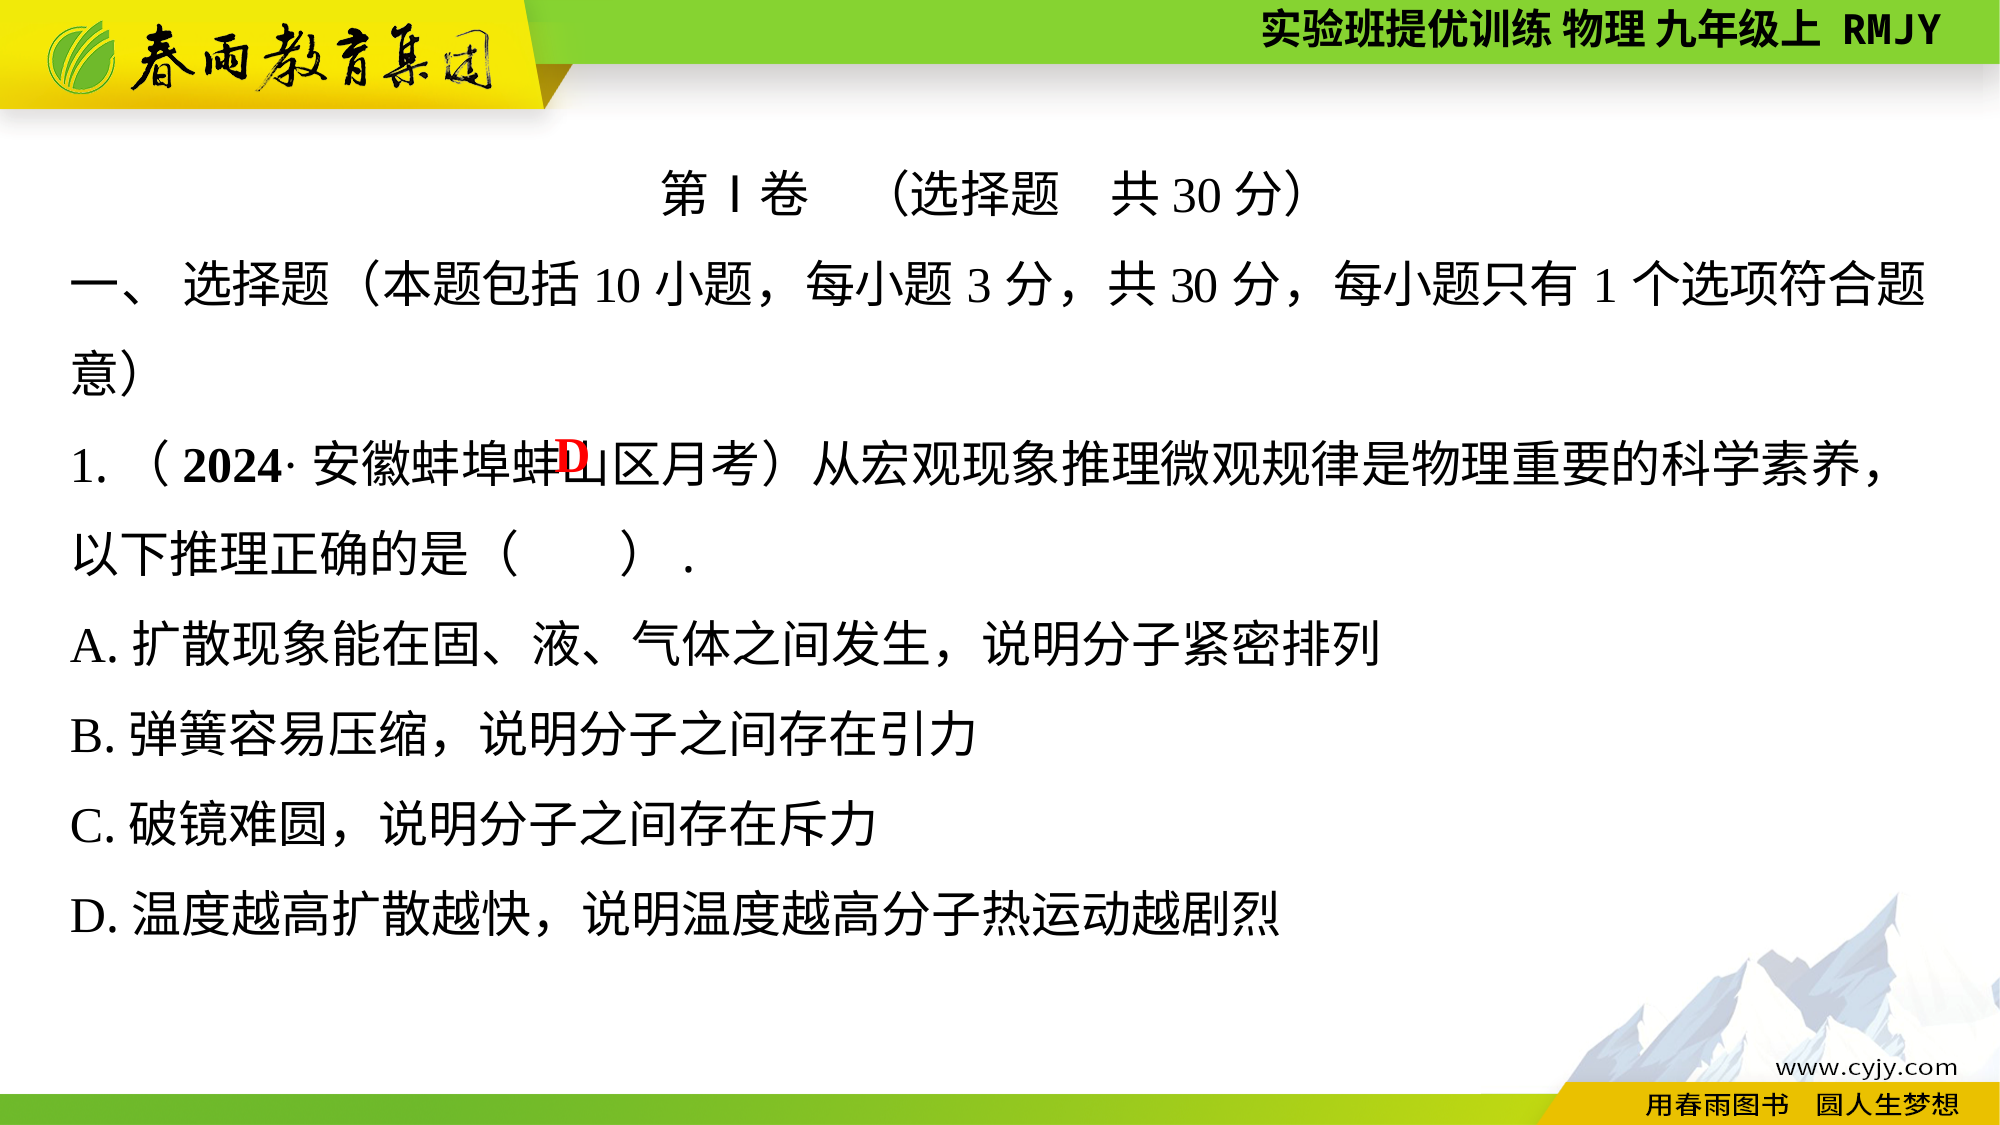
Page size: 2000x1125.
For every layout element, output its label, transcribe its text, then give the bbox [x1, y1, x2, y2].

list 第Ⅰ卷 （选择题 共30分） 一、 选择题（本题包括10小题，每小题3分，共30分，每小题只有1个选项符合题意） 1.（2024·安徽蚌埠蚌山区月考）从宏观现象推理微观规律是物理重要的科学素养，以下推理正确的是（ ）. A.扩散现象能在固、液、气体之间发生，说明分子紧密排列 B.弹簧容易压缩，说明分子之间存在引力 C.破镜难圆，说明分子之间存在斥力 D.温度越高扩散越快，说明温度越高分子热运动越剧烈 [54, 125, 1939, 857]
text_box D [539, 414, 606, 490]
picture [0, 0, 2000, 1125]
